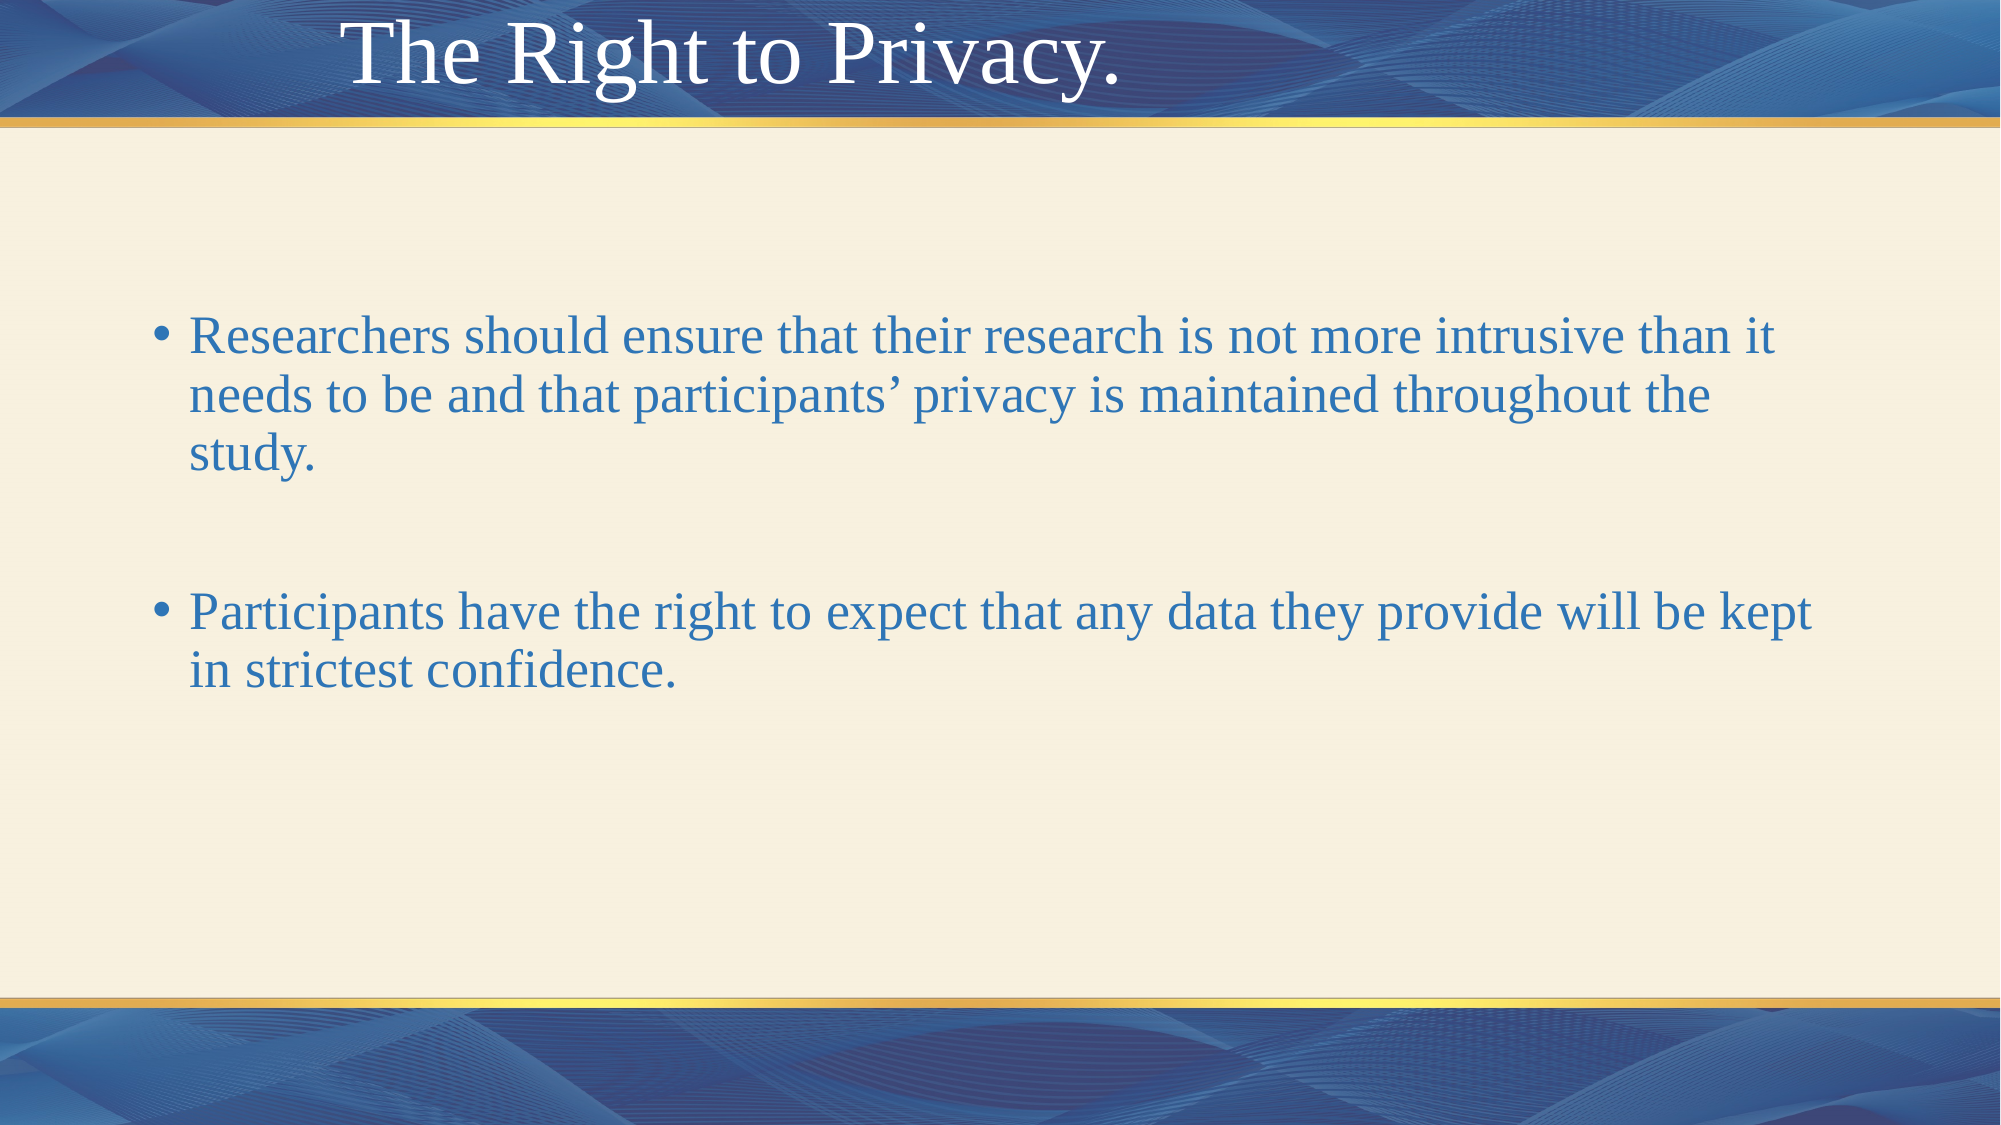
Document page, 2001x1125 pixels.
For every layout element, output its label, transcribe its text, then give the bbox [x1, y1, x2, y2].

list Researchers should ensure that their research is not more intrusive than it needs to be and that participants’ privacy is maintained throughout the study. Participants have the right to expect that any data they provide will be kept in strictest confidence. [137, 299, 1863, 1014]
picture [0, 0, 2001, 1125]
title The Right to Privacy. [324, 0, 1675, 129]
